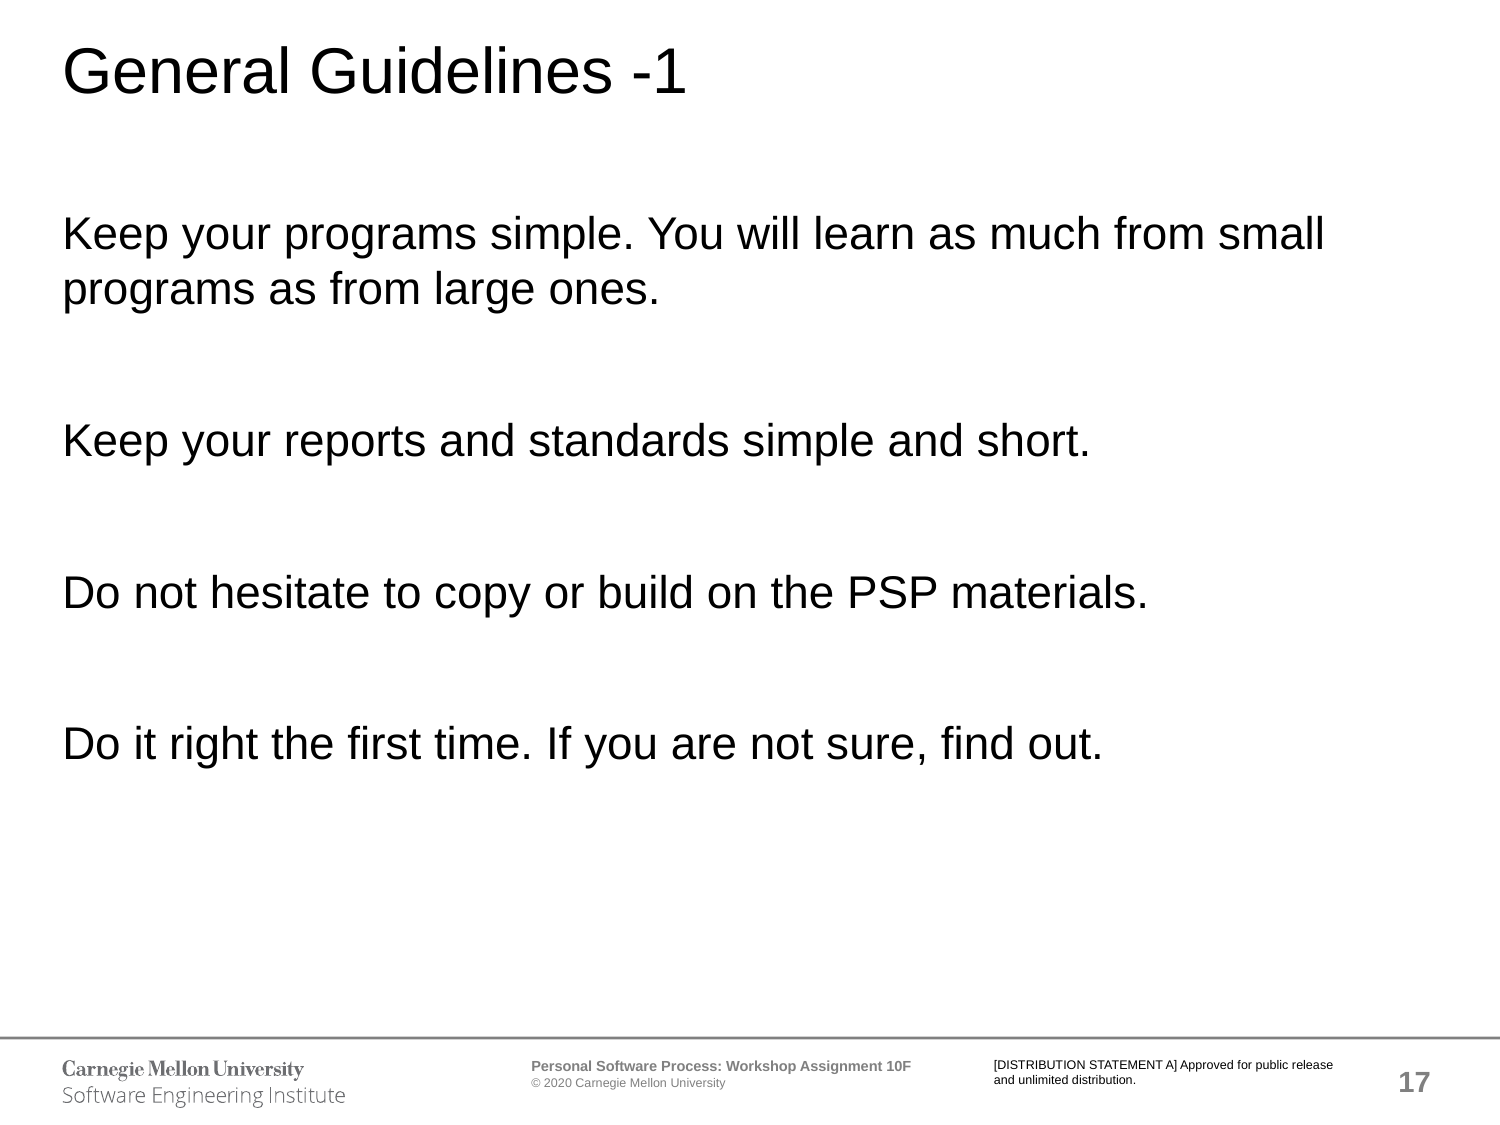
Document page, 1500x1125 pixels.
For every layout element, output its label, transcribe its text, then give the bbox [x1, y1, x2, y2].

list Keep your programs simple. You will learn as much from small programs as from large ones. Keep your reports and standards simple and short. Do not hesitate to copy or build on the PSP materials. Do it right the first time. If you are not sure, find out. [44, 195, 1432, 946]
title General Guidelines -1 [62, 37, 1338, 182]
